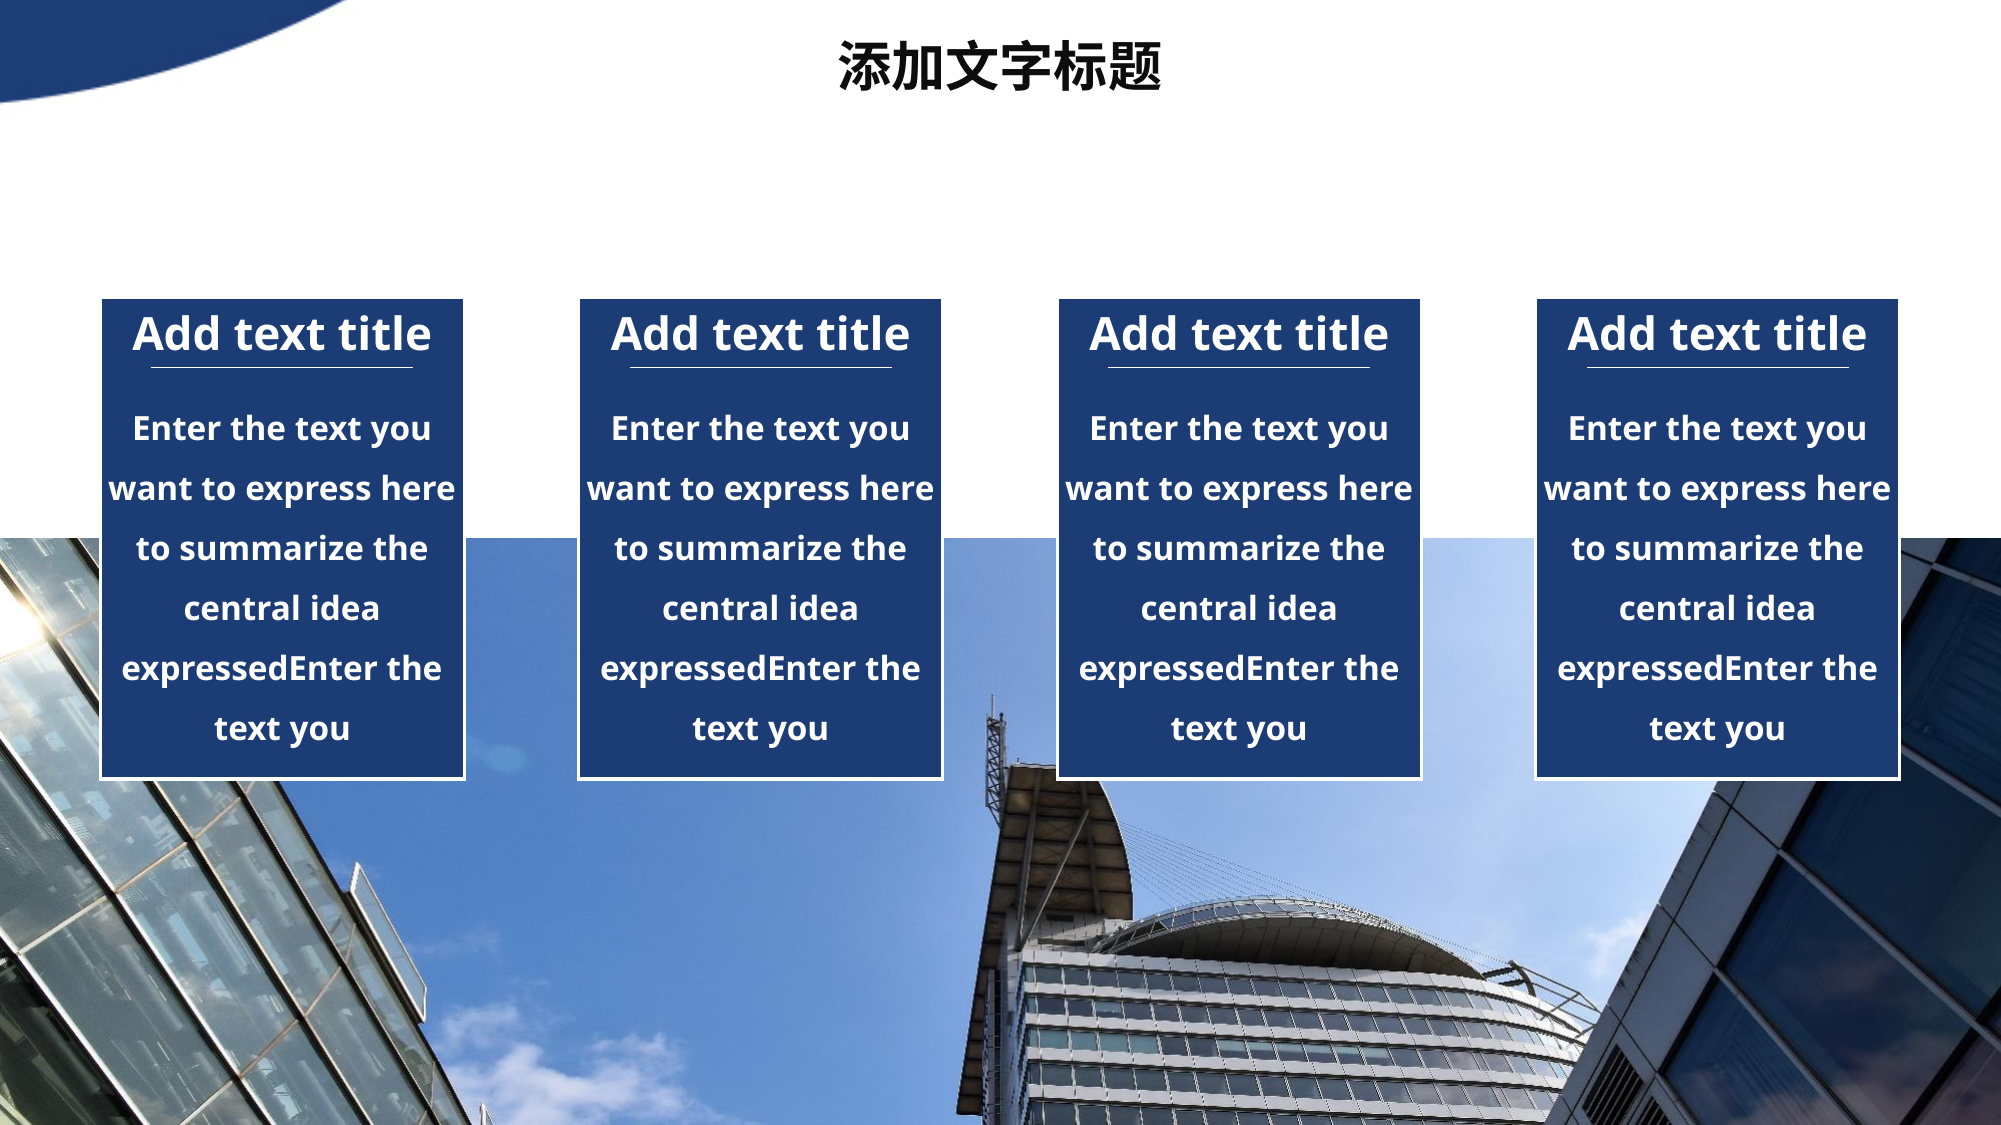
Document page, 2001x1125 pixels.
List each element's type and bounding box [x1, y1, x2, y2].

text_box [1524, 297, 1911, 780]
text_box [89, 297, 476, 780]
text_box [567, 297, 954, 780]
text_box [1046, 297, 1433, 780]
picture [0, 0, 2001, 1125]
